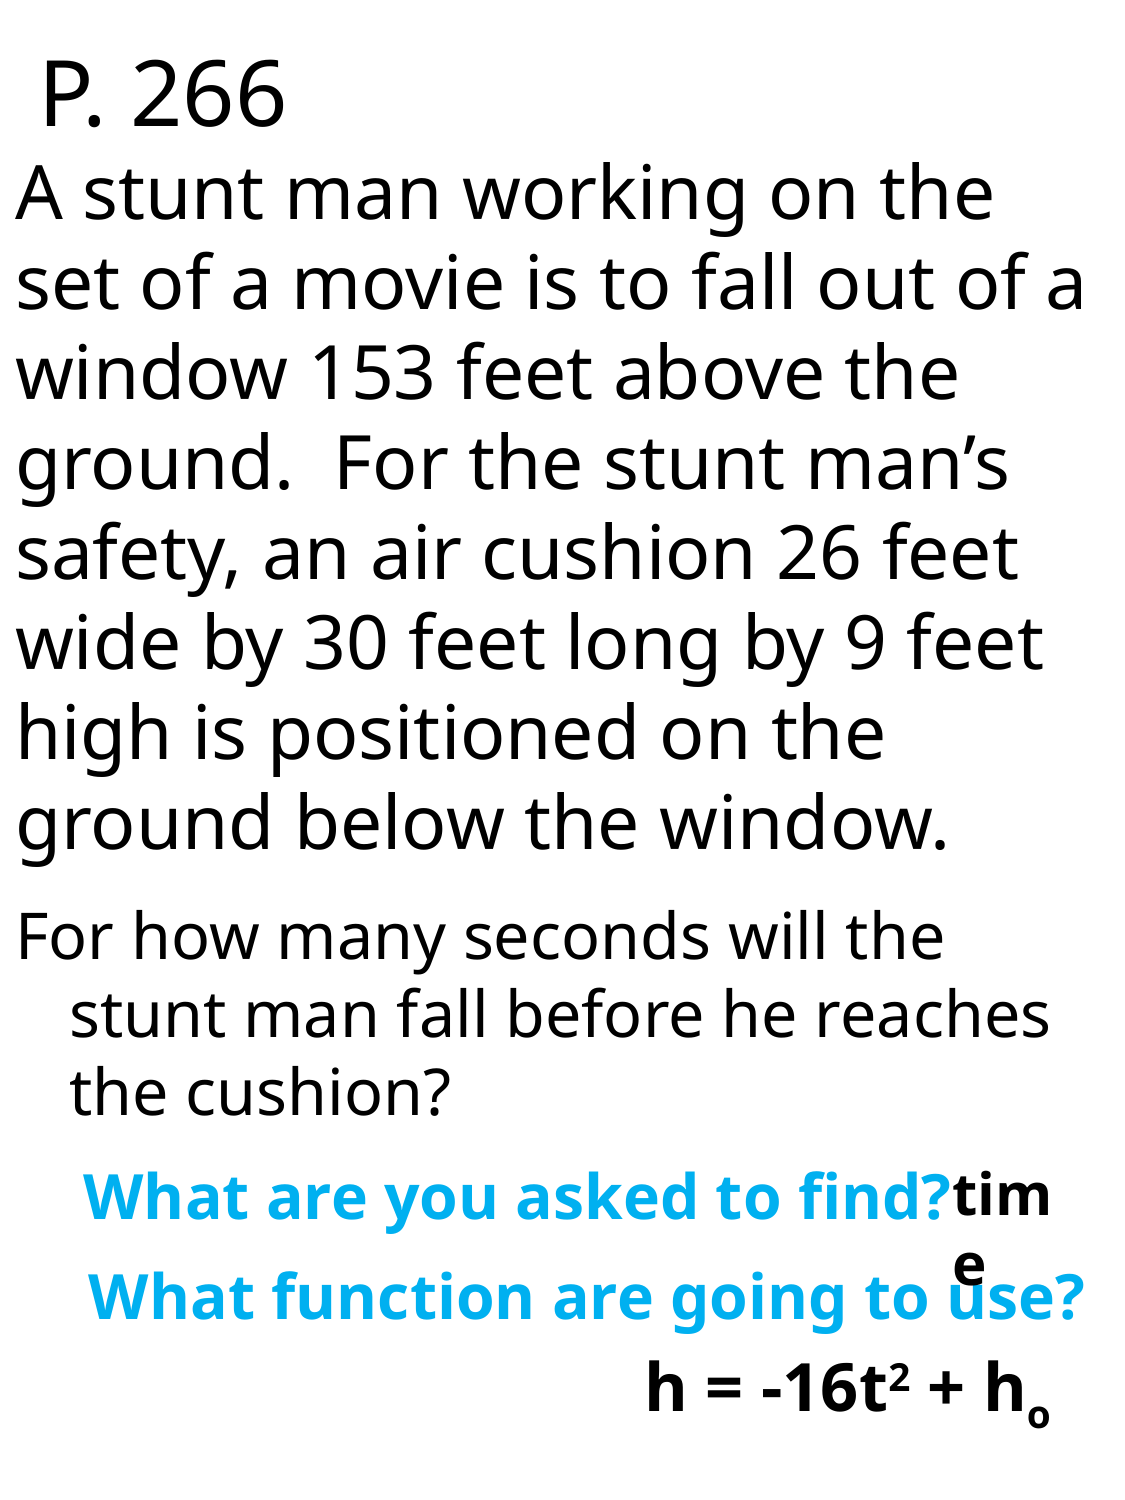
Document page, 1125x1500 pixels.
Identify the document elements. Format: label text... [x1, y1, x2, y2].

text_box time [937, 1149, 1093, 1305]
list For how many seconds will the stunt man fall before he reaches the cushion? [0, 887, 1125, 1138]
text_box h = -16t2 + ho [630, 1337, 1066, 1444]
text_box What are you asked to find? [68, 1149, 937, 1240]
text_box What function are going to use? [74, 1250, 1101, 1340]
title P. 266 A stunt man working on the set of a movie is to fall out of a window 153 feet above the ground. For the stunt man’s safety, an air cushion 26 feet wide by 30 feet long by 9 feet high is positioned on the ground below the window. [0, 0, 1125, 887]
